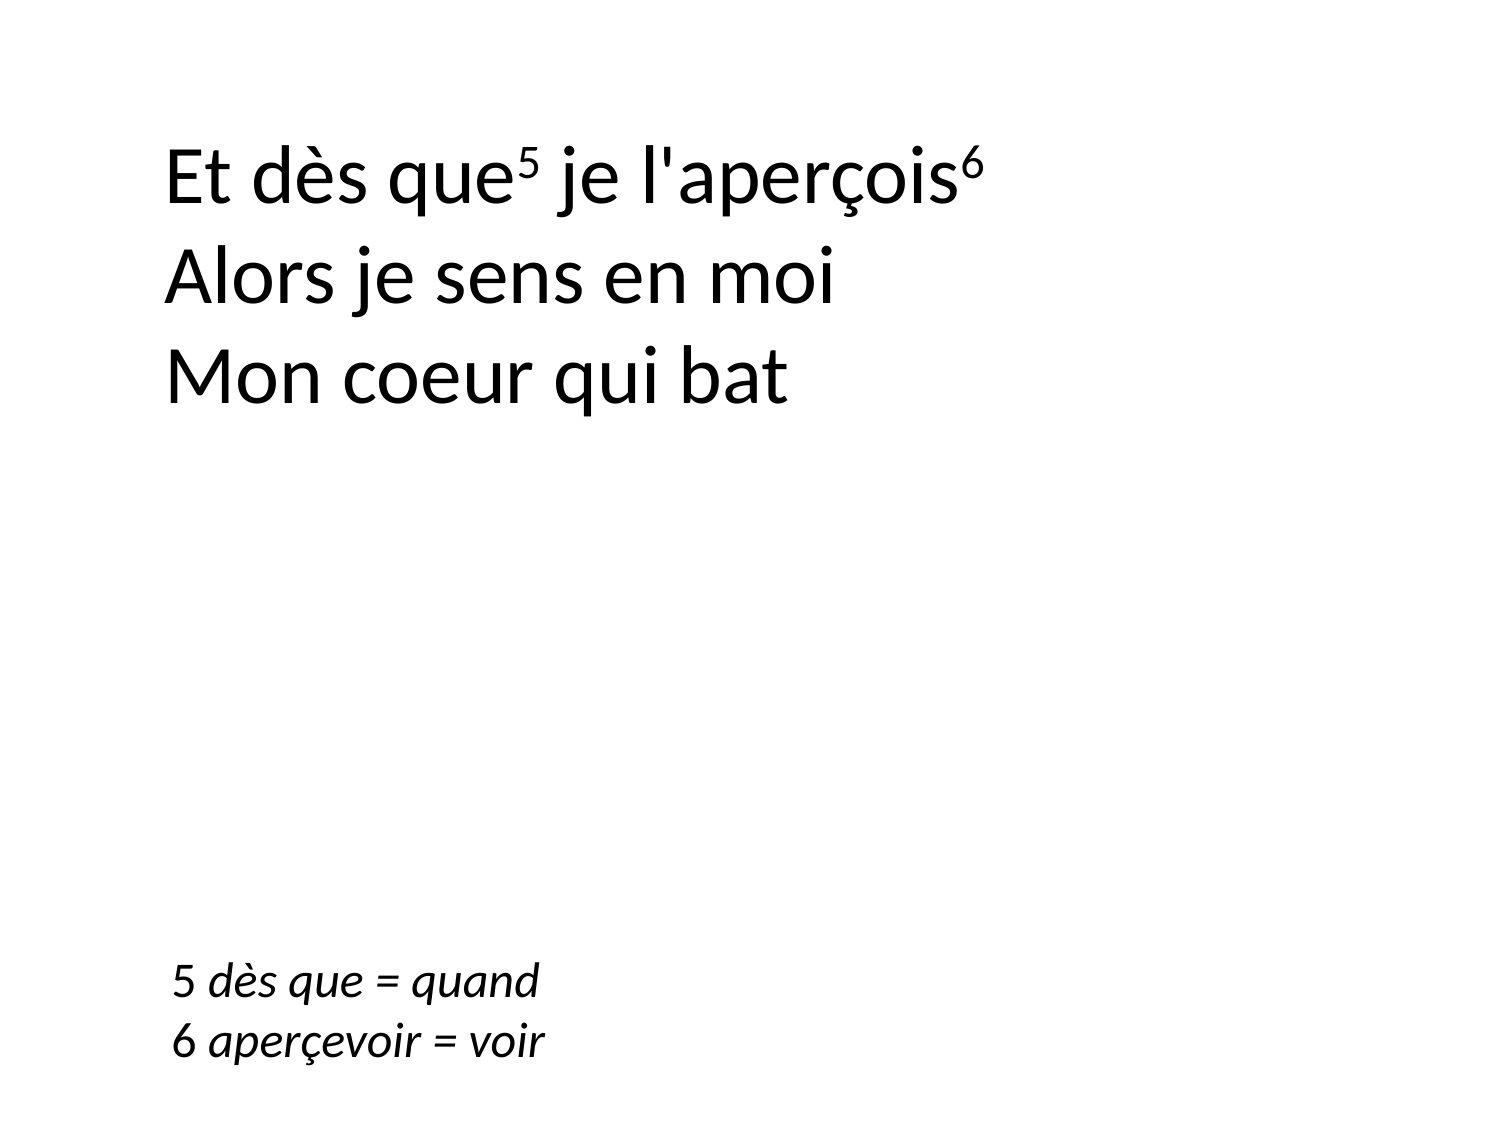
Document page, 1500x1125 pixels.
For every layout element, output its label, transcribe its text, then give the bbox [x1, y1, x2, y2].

text_box 5 dès que = quand 6 aperçevoir = voir [156, 940, 561, 1125]
text_box Et dès que5 je l'aperçois6 Alors je sens en moi Mon coeur qui bat [149, 112, 1275, 428]
